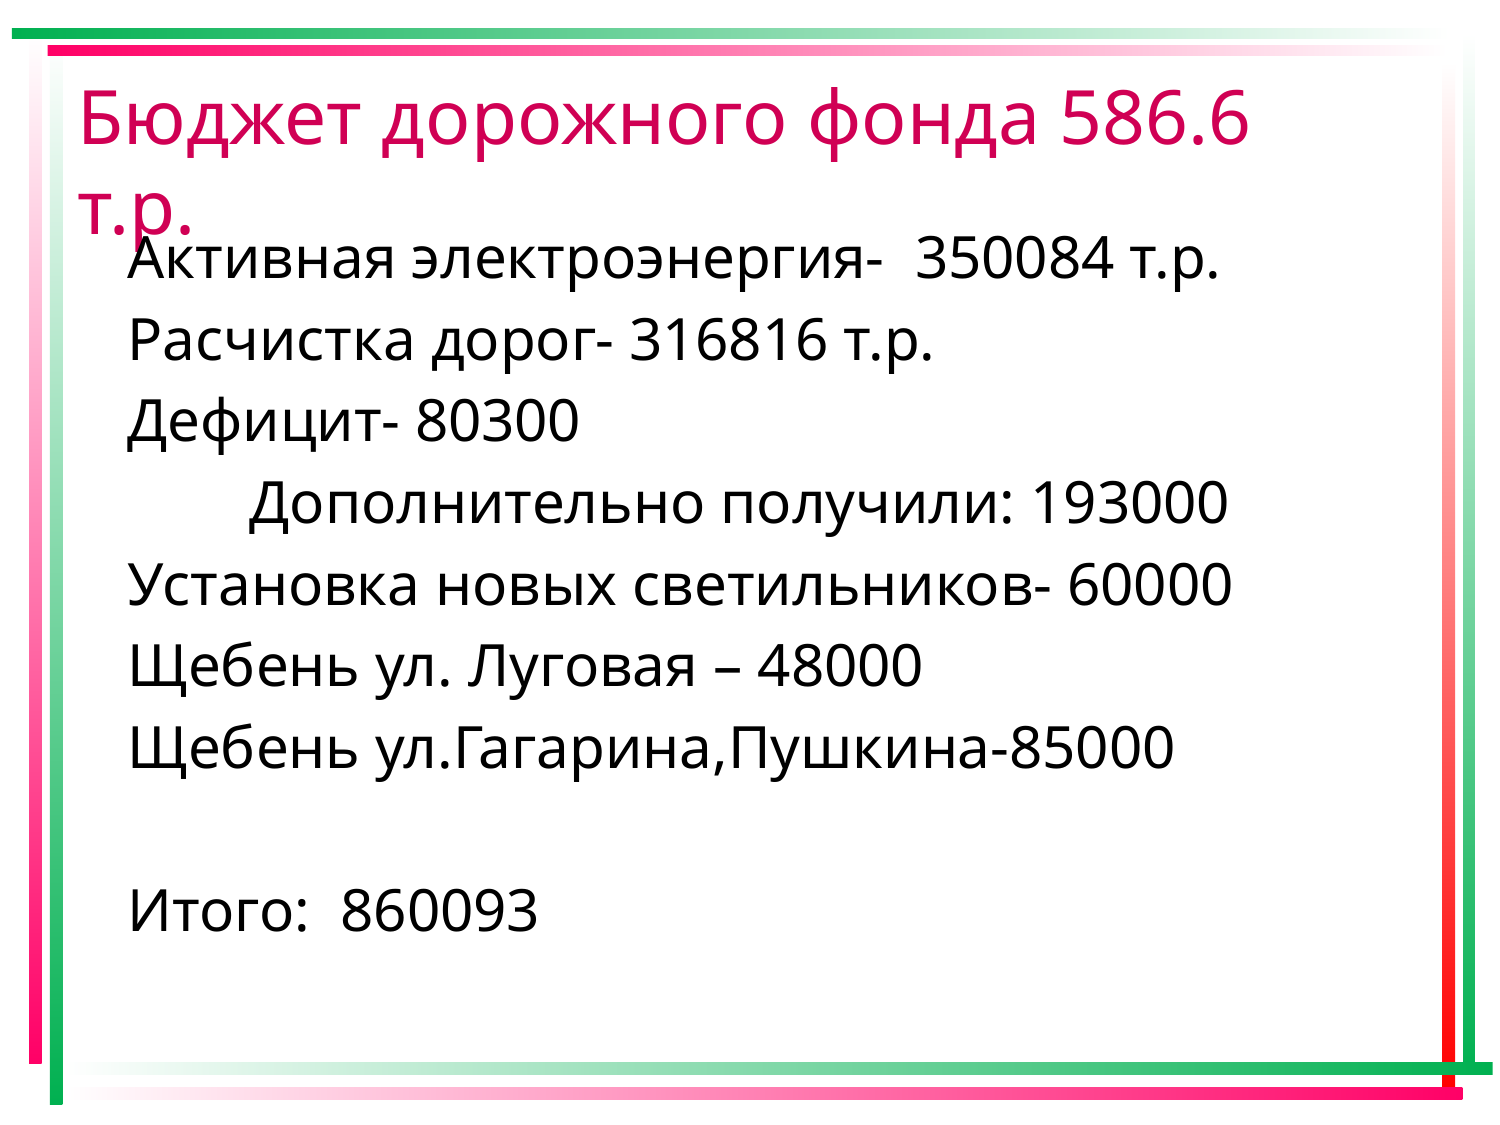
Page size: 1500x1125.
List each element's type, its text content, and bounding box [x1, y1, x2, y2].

title Бюджет дорожного фонда 586.6 т.р. [62, 62, 1375, 200]
list Активная электроэнергия- 350084 т.р. Расчистка дорог- 316816 т.р. Дефицит- 80300 Дополнительно получили: 193000 Установка новых светильников- 60000 Щебень ул. Луговая – 48000 Щебень ул.Гагарина,Пушкина-85000 Итого: 860093 [112, 212, 1388, 975]
